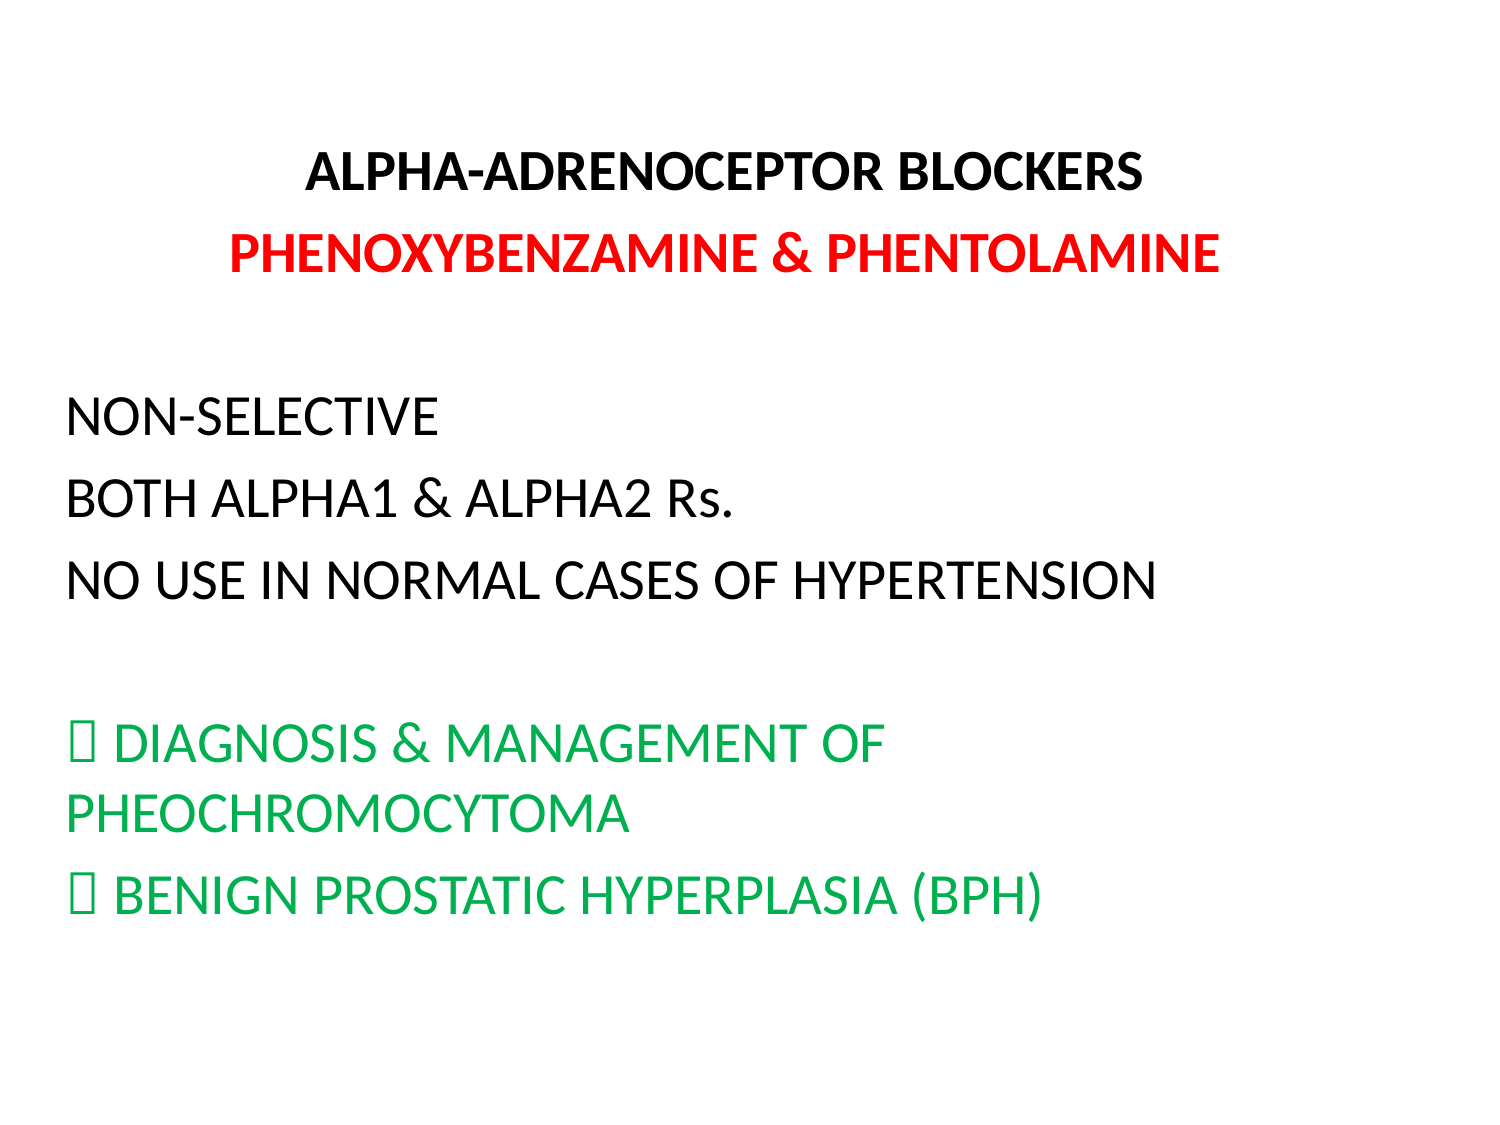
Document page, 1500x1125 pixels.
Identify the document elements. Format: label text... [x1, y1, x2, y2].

list ALPHA-ADRENOCEPTOR BLOCKERS PHENOXYBENZAMINE & PHENTOLAMINE NON-SELECTIVE BOTH ALPHA1 & ALPHA2 Rs. NO USE IN NORMAL CASES OF HYPERTENSION  DIAGNOSIS & MANAGEMENT OF PHEOCHROMOCYTOMA  BENIGN PROSTATIC HYPERPLASIA (BPH) [50, 125, 1400, 1013]
